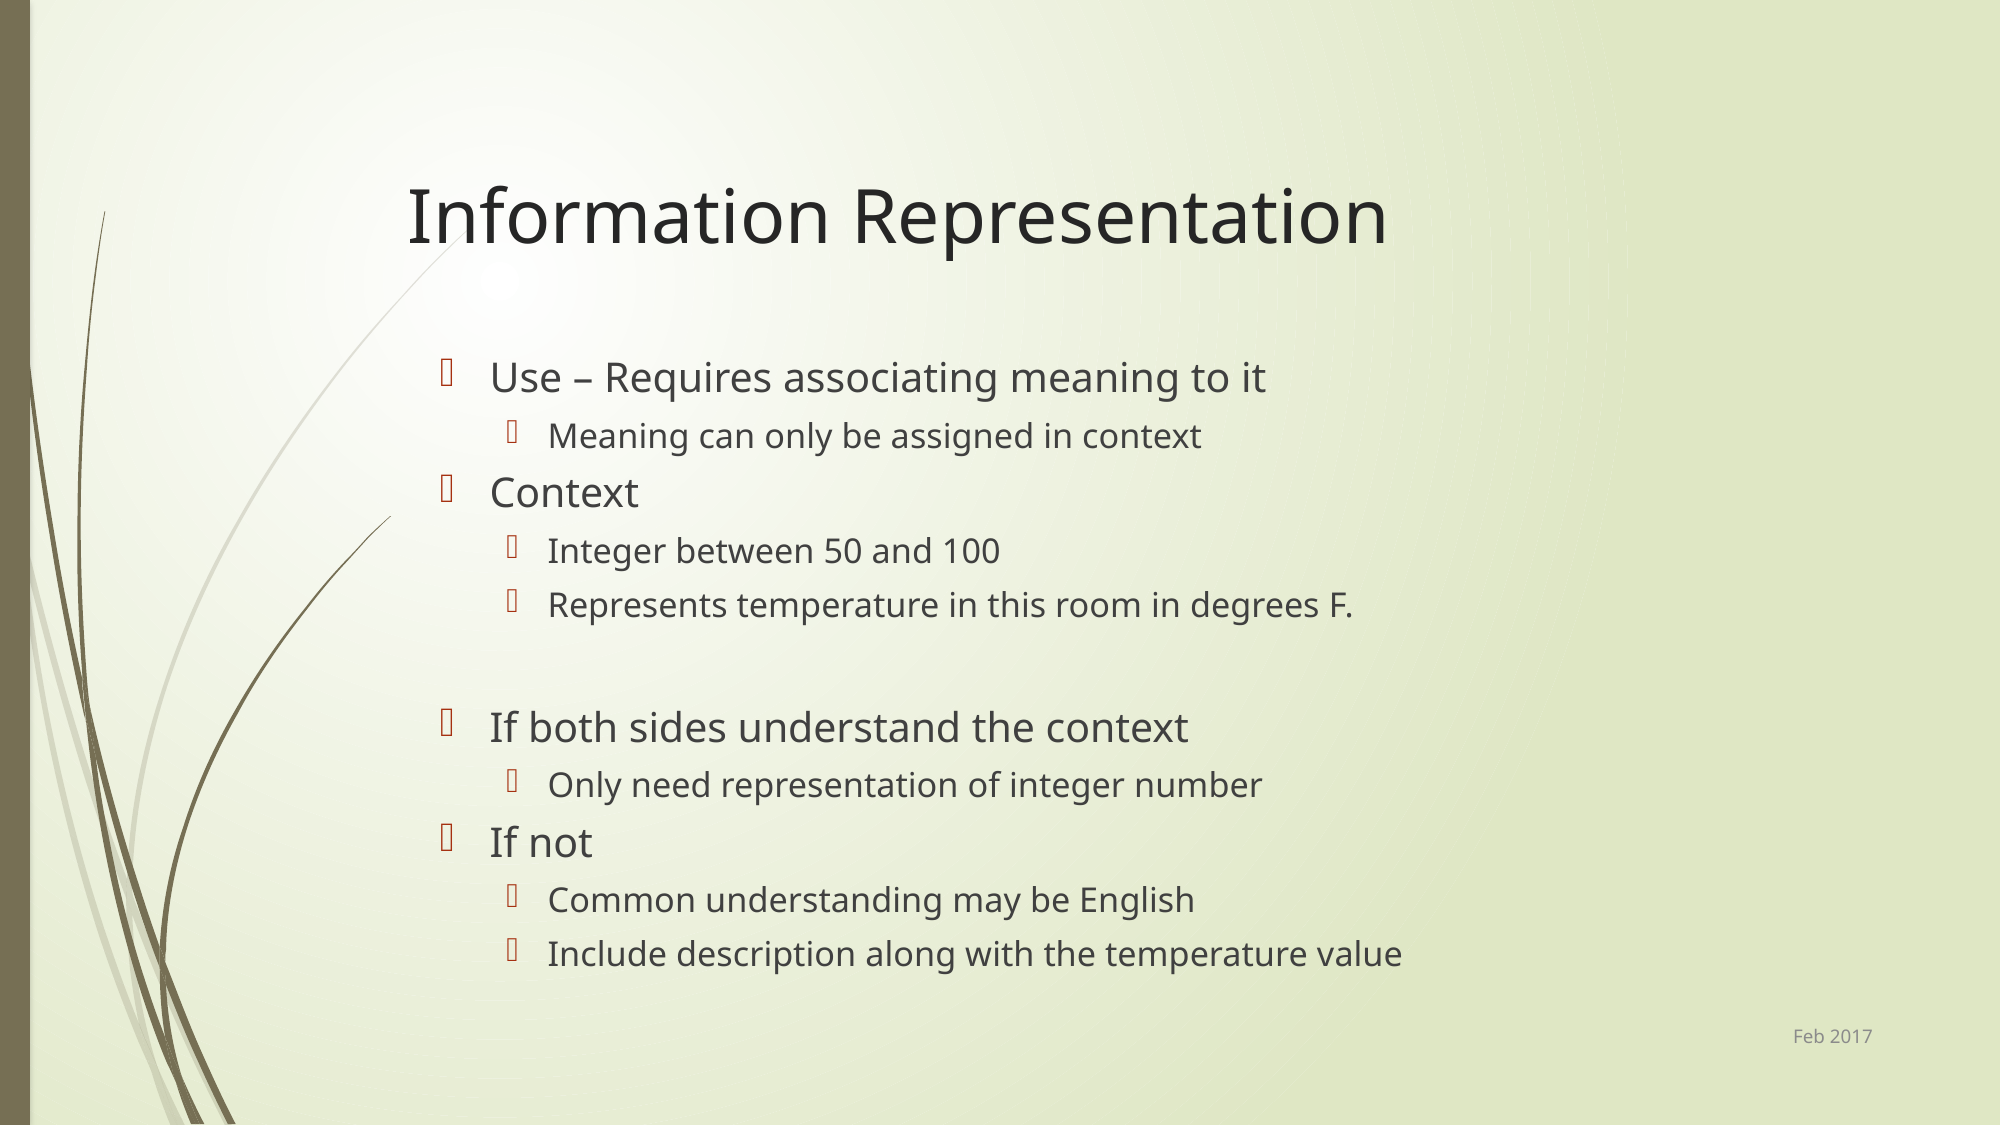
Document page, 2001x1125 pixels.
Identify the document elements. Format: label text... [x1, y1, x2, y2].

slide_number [1699, 1005, 1888, 1067]
list Use – Requires associating meaning to it Meaning can only be assigned in context Context Integer between 50 and 100 Represents temperature in this room in degrees F. If both sides understand the context Only need representation of integer number If not Common understanding may be English Include description along with the temperature value [424, 350, 1888, 988]
title Information Representation [392, 141, 1732, 267]
